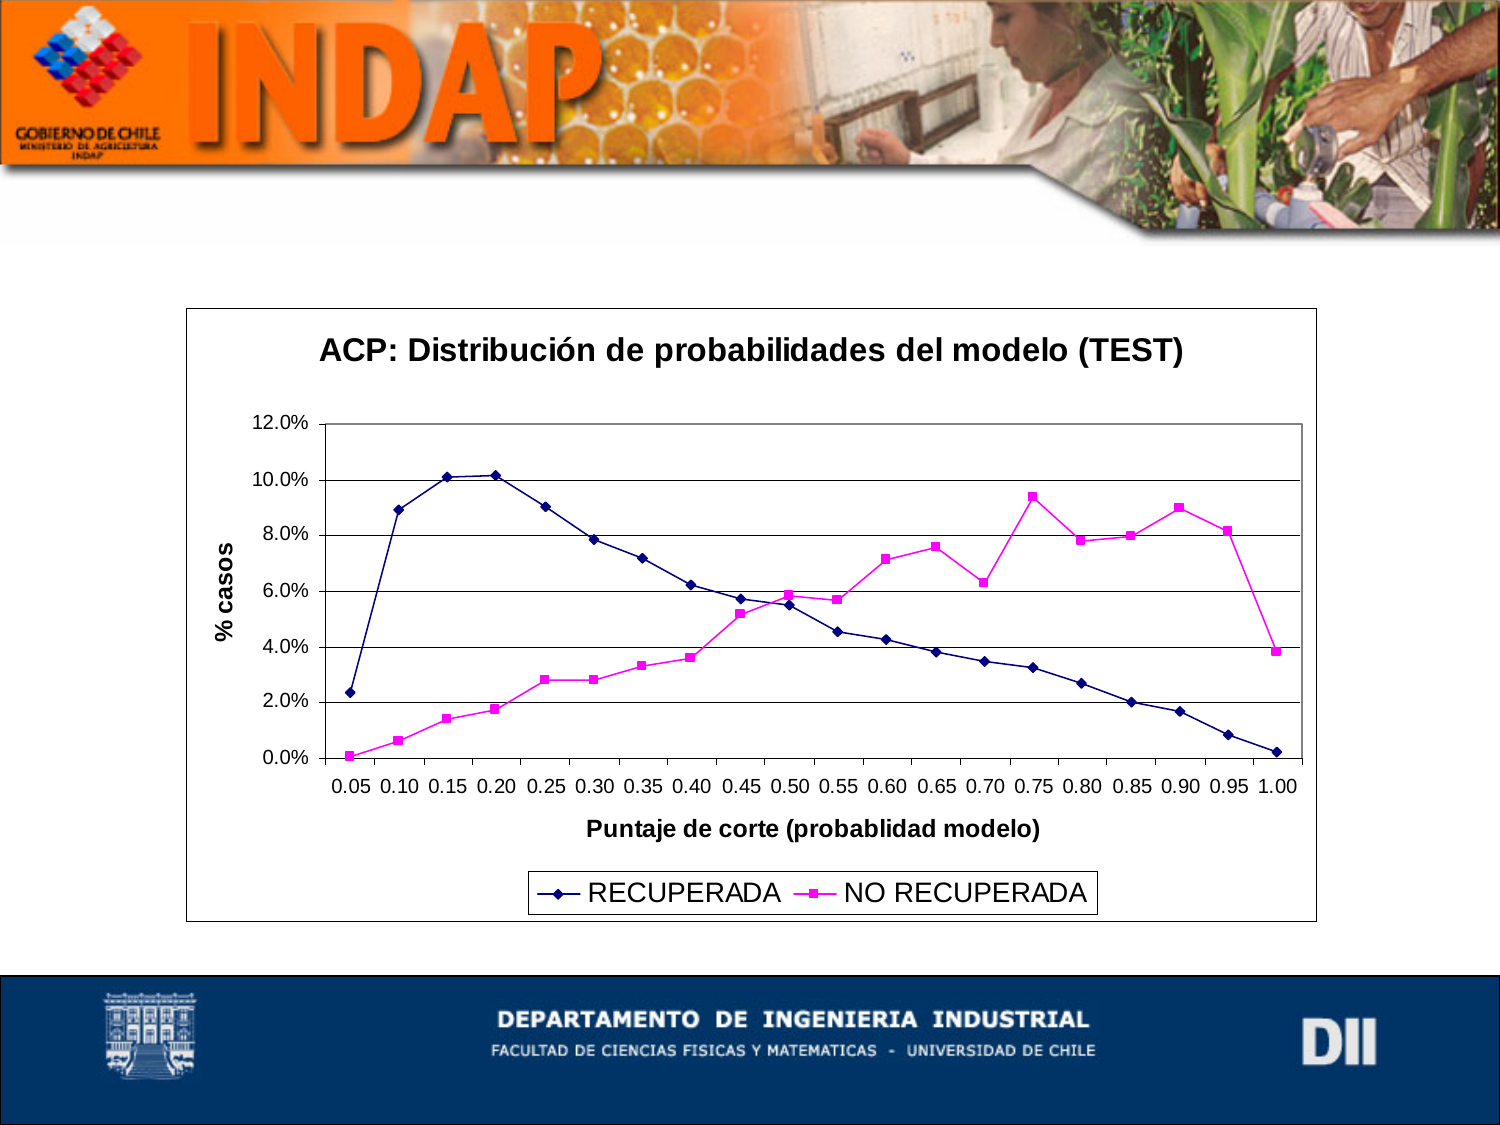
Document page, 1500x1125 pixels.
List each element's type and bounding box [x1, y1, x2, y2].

list [178, 300, 1326, 929]
picture [100, 987, 202, 1083]
picture [0, 0, 1500, 246]
picture [1293, 1011, 1383, 1071]
picture [490, 999, 1100, 1064]
